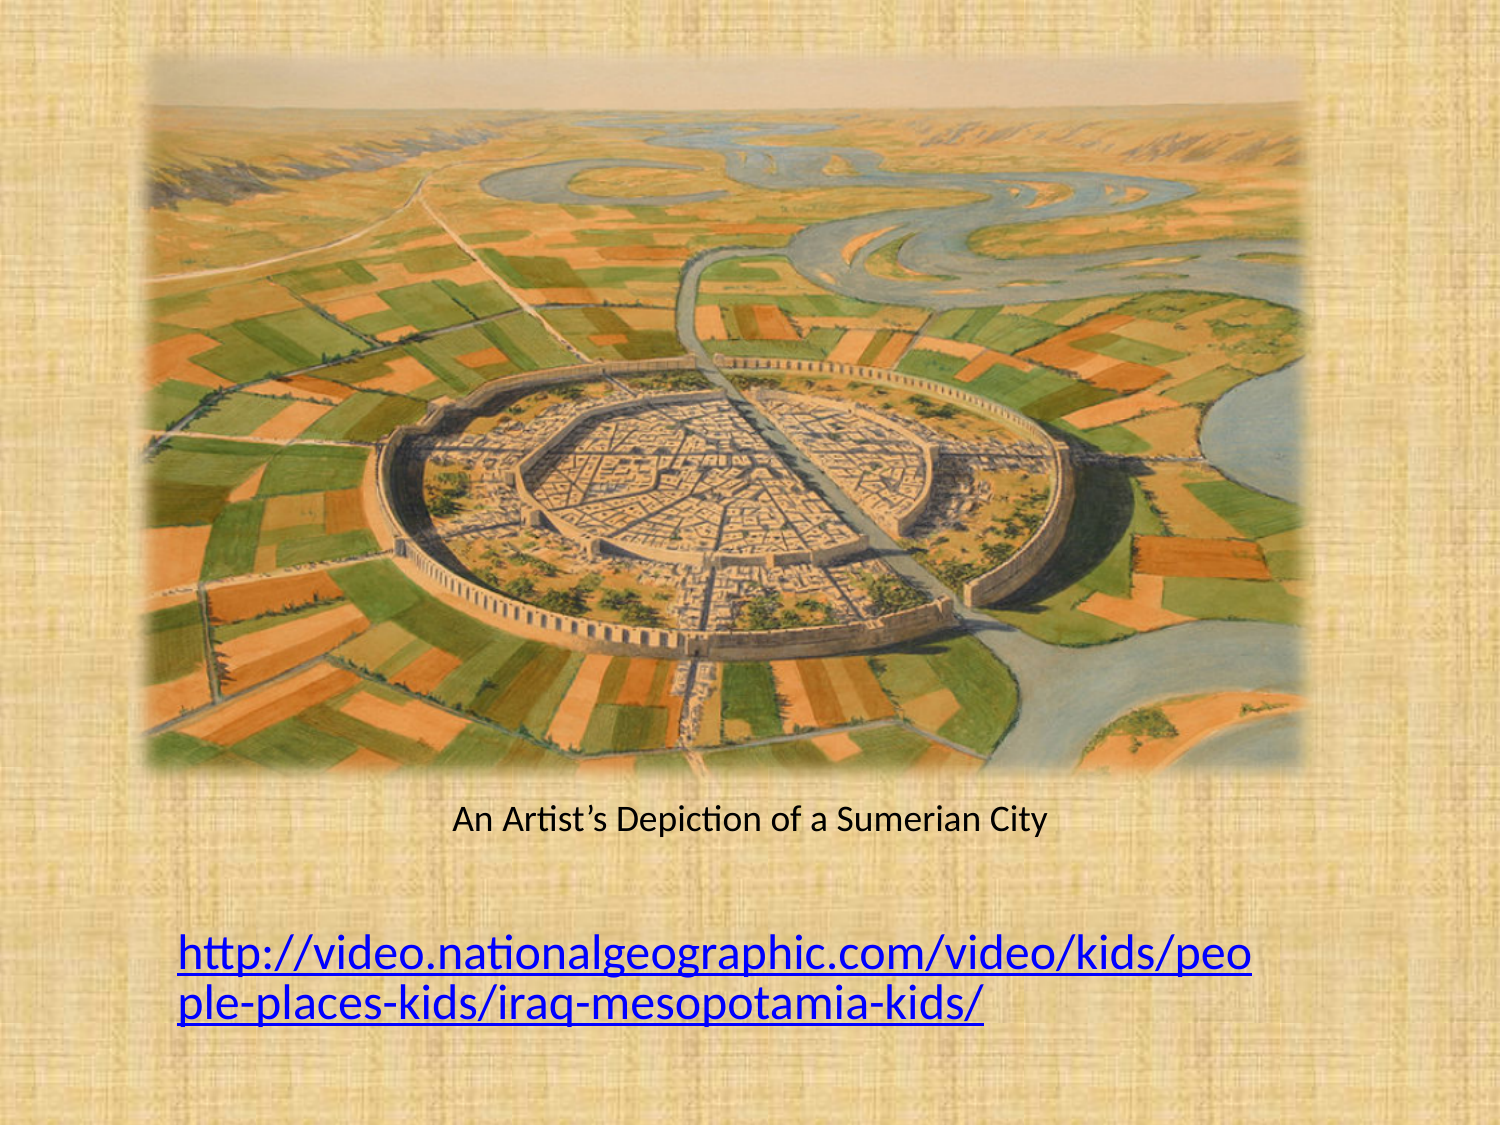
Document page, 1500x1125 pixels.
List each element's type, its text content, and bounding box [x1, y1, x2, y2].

text_box An Artist’s Depiction of a Sumerian City [437, 796, 1069, 846]
text_box http://video.nationalgeographic.com/video/kids/people-places-kids/iraq-mesopotamia-kids/ [162, 912, 1288, 988]
picture [0, 0, 1500, 1125]
